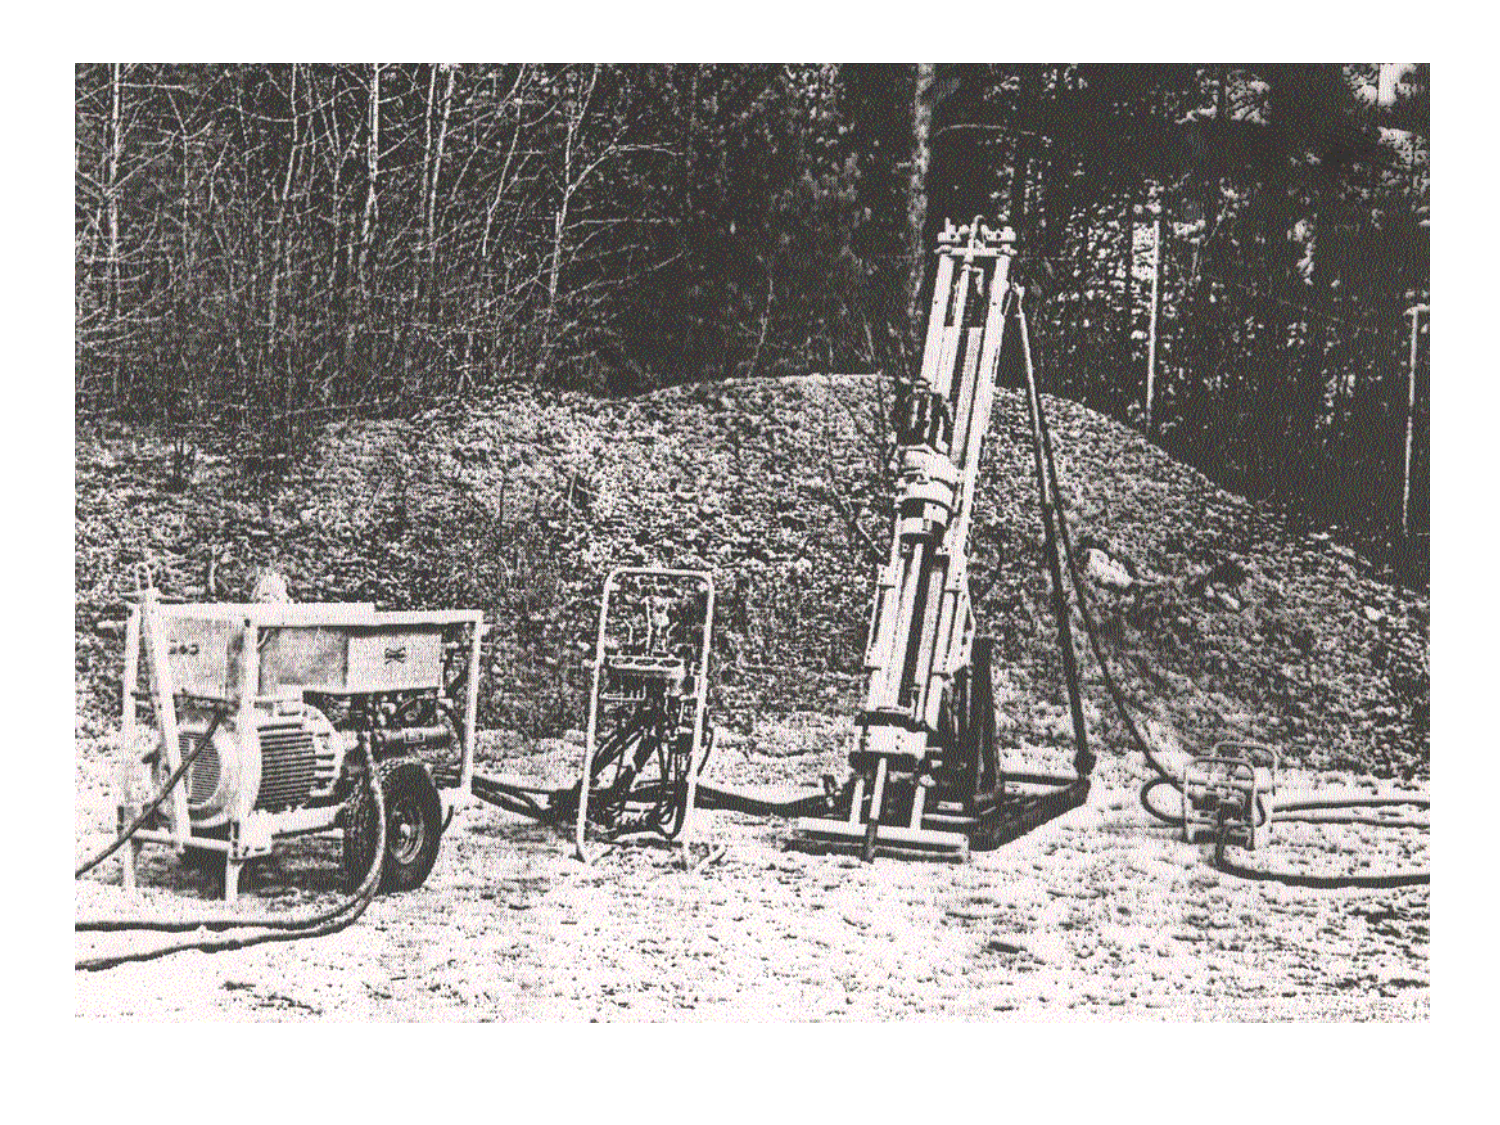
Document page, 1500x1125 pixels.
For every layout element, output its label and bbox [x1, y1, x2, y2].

picture [74, 63, 1430, 1023]
